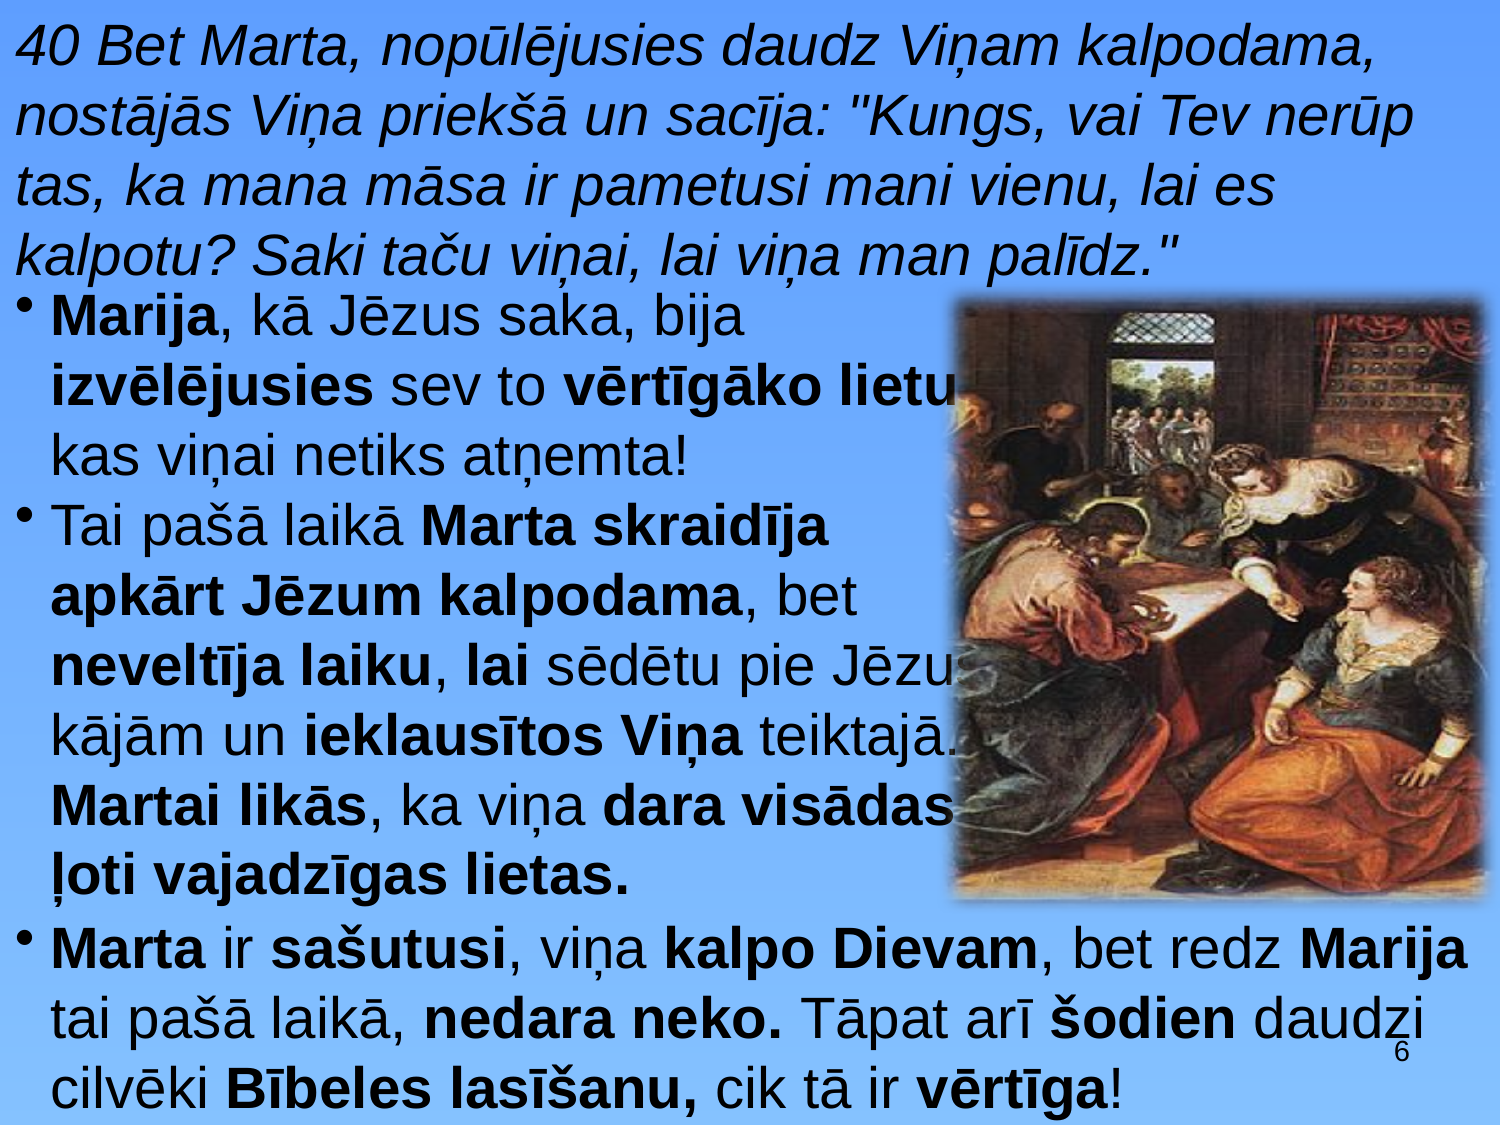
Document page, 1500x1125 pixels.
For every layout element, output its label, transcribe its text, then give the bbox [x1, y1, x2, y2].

list 40 Bet Marta, nopūlējusies daudz Viņam kalpodama, nostājās Viņa priekšā un sacīja: "Kungs, vai Tev nerūp tas, ka mana māsa ir pametusi mani vienu, lai es kalpotu? Saki taču viņai, lai viņa man palīdz." [0, 0, 1500, 178]
picture [937, 280, 1500, 915]
text_box Marta ir sašutusi, viņa kalpo Dievam, bet redz Marija tai pašā laikā, nedara neko. Tāpat arī šodien daudzi cilvēki Bībeles lasīšanu, cik tā ir vērtīga! [0, 902, 1500, 1125]
text_box Marija, kā Jēzus saka, bija izvēlējusies sev to vērtīgāko lietu, kas viņai netiks atņemta! Tai pašā laikā Marta skraidīja apkārt Jēzum kalpodama, bet neveltīja laiku, lai sēdētu pie Jēzus kājām un ieklausītos Viņa teiktajā. Martai likās, ka viņa dara visādas ļoti vajadzīgas lietas. [0, 269, 1034, 902]
